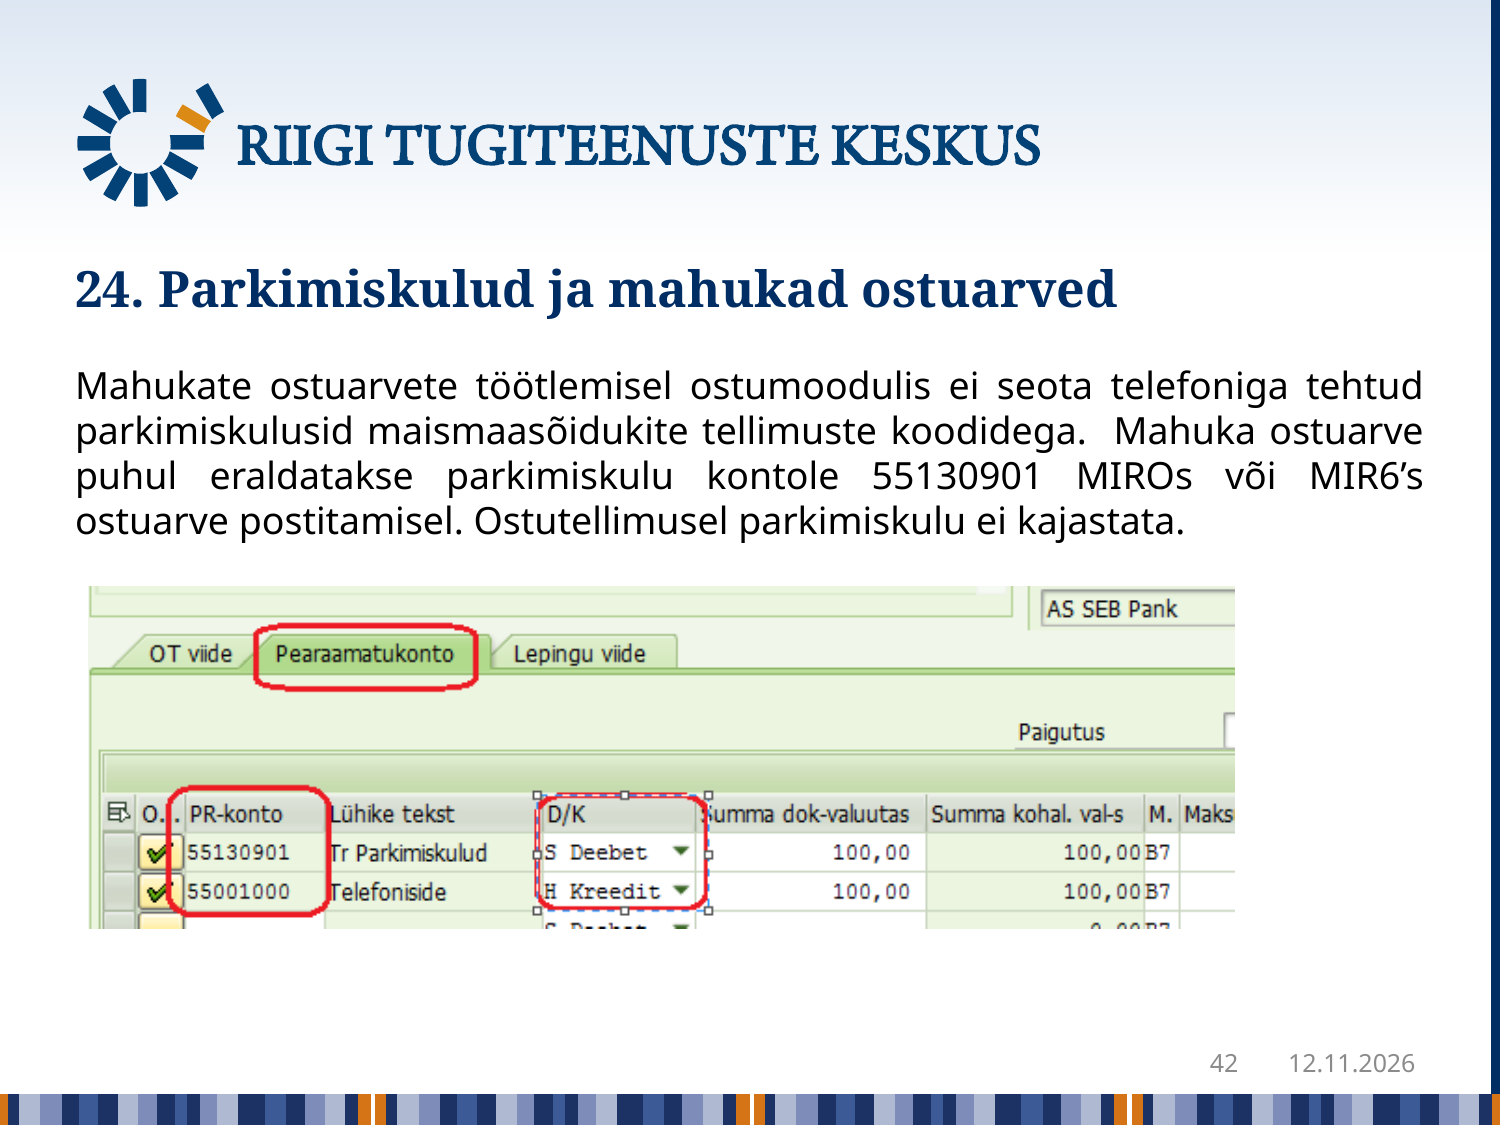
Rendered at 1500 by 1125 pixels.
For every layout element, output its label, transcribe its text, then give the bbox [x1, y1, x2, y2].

title 24. Parkimiskulud ja mahukad ostuarved [75, 257, 1425, 350]
list Mahukate ostuarvete töötlemisel ostumoodulis ei seota telefoniga tehtud parkimiskulusid maismaasõidukite tellimuste koodidega. Mahuka ostuarve puhul eraldatakse parkimiskulu kontole 55130901 MIROs või MIR6’s ostuarve postitamisel. Ostutellimusel parkimiskulu ei kajastata. [75, 361, 1425, 1012]
picture [88, 585, 1235, 929]
slide_number 42 [1139, 1035, 1254, 1095]
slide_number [1269, 1035, 1431, 1095]
